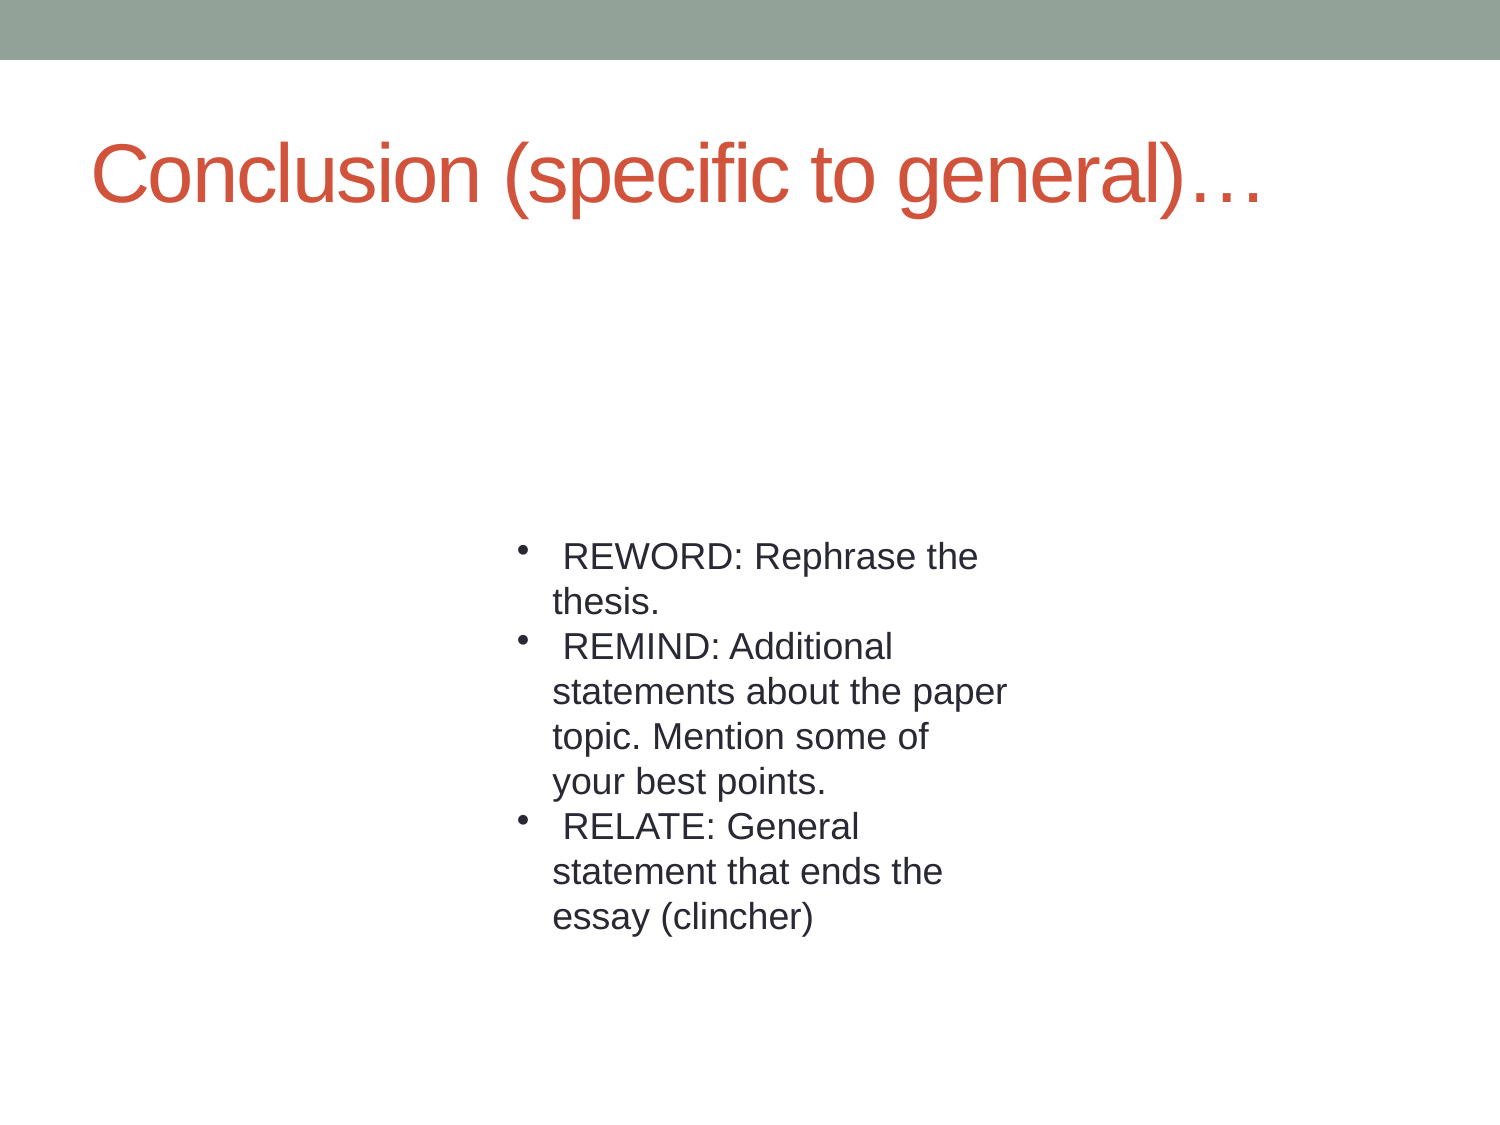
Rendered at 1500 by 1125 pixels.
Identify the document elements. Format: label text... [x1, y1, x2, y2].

text_box REWORD: Rephrase the thesis. REMIND: Additional statements about the paper topic. Mention some of your best points. RELATE: General statement that ends the essay (clincher) [237, 524, 1025, 945]
title Conclusion (specific to general)… [75, 87, 1425, 250]
